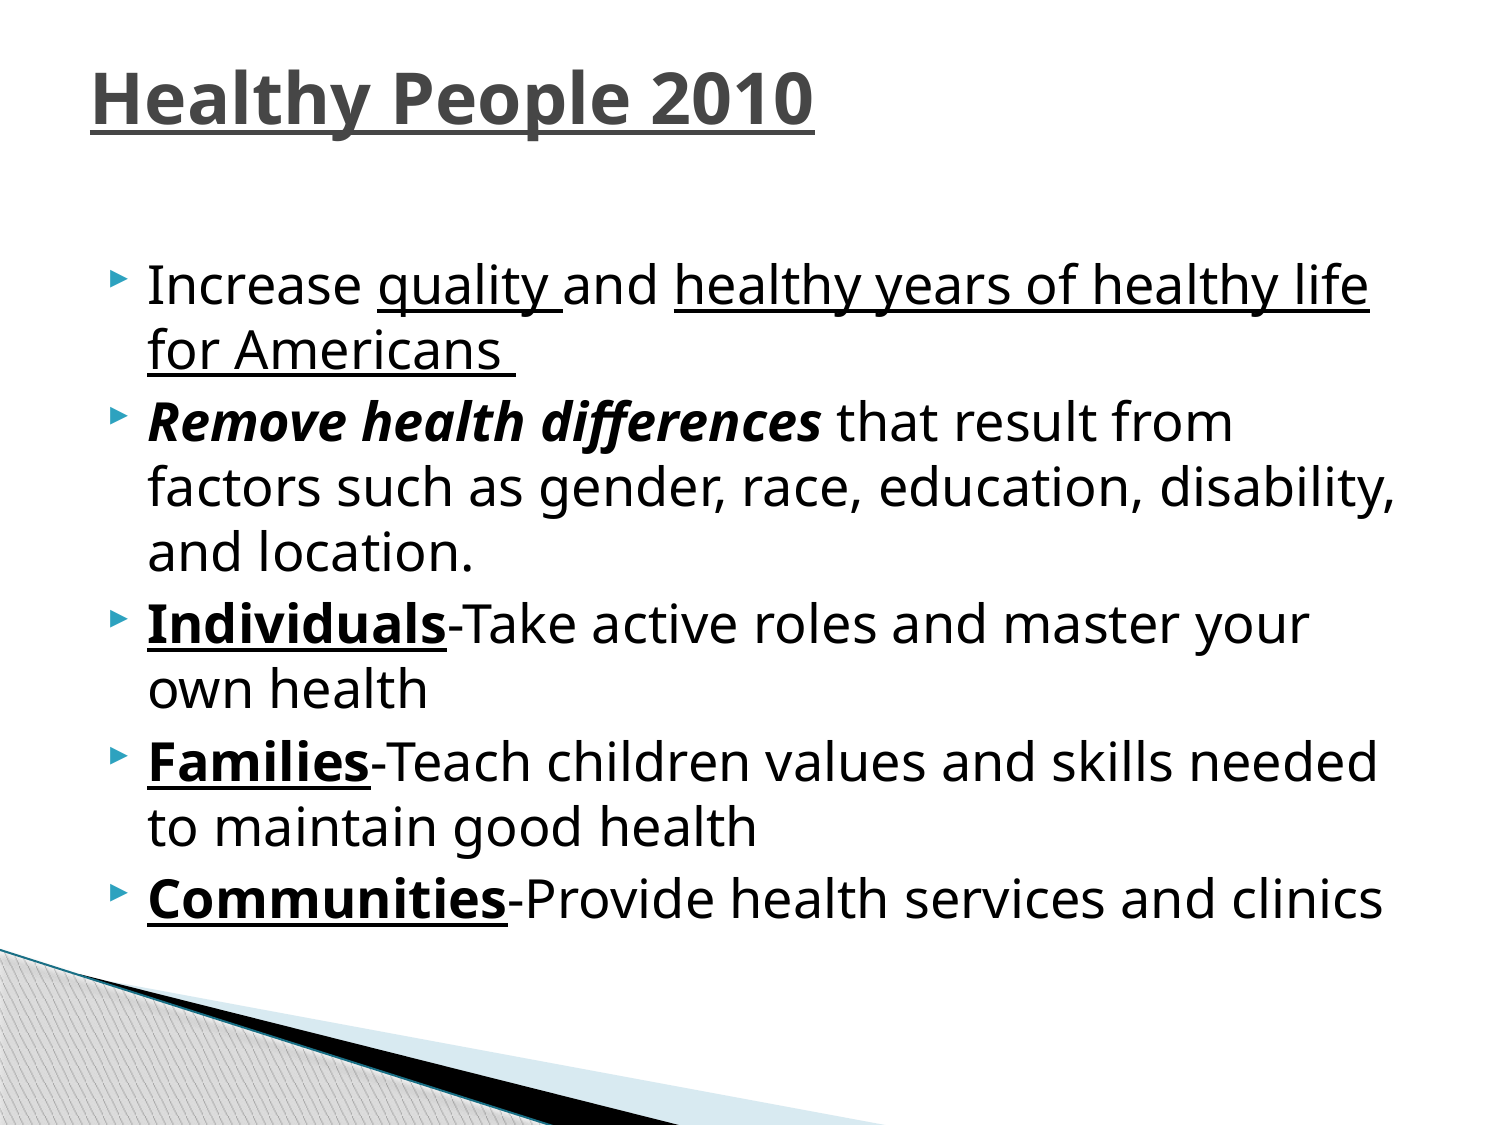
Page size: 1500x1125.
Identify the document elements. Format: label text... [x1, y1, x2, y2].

list Increase quality and healthy years of healthy life for Americans Remove health differences that result from factors such as gender, race, education, disability, and location. Individuals-Take active roles and master your own health Families-Teach children values and skills needed to maintain good health Communities-Provide health services and clinics [75, 243, 1425, 986]
title Healthy People 2010 [75, 45, 1425, 233]
